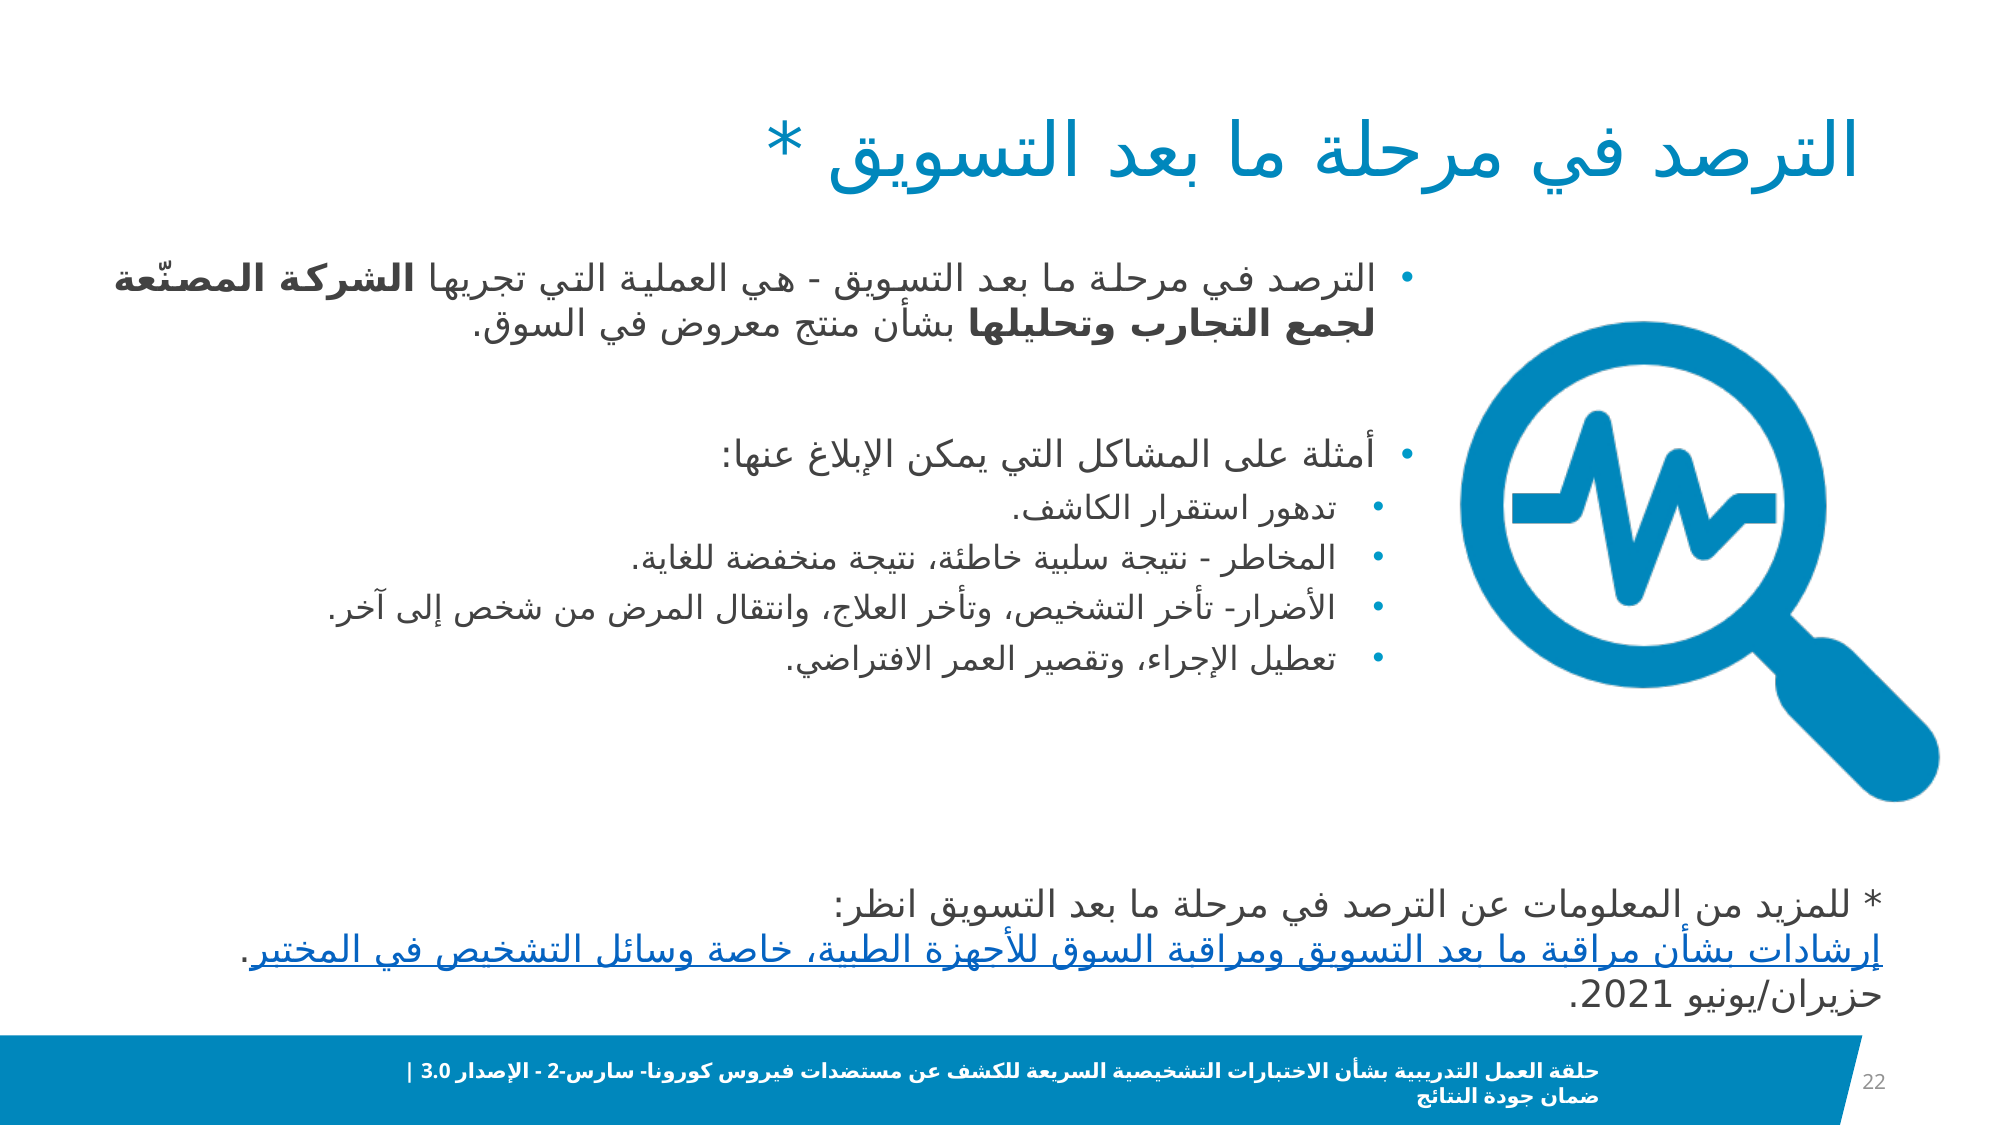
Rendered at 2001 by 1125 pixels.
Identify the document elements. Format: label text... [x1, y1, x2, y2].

list الترصد في مرحلة ما بعد التسويق - هي العملية التي تجريها الشركة المصنّعة لجمع التجارب وتحليلها بشأن منتج معروض في السوق. أمثلة على المشاكل التي يمكن الإبلاغ عنها: تدهور استقرار الكاشف. المخاطر - نتيجة سلبية خاطئة، نتيجة منخفضة للغاية. الأضرار- تأخر التشخيص، وتأخر العلاج، وانتقال المرض من شخص إلى آخر. تعطيل الإجراء، وتقصير العمر الافتراضي. [110, 253, 1417, 715]
picture [1416, 275, 1991, 850]
footer حلقة العمل التدريبية بشأن الاختبارات التشخيصية السريعة للكشف عن مستضدات فيروس كورونا- سارس-2 - الإصدار 3.0 | ضمان جودة النتائج [399, 1041, 1600, 1124]
text_box * للمزيد من المعلومات عن الترصد في مرحلة ما بعد التسويق انظر: إرشادات بشأن مراقبة ما بعد التسويق ومراقبة السوق للأجهزة الطبية، خاصة وسائل التشخيص في المختبر. حزيران/يونيو 2021. [34, 872, 1899, 1023]
title الترصد في مرحلة ما بعد التسويق * [137, 38, 1863, 194]
slide_number 22 [1862, 1035, 1947, 1125]
